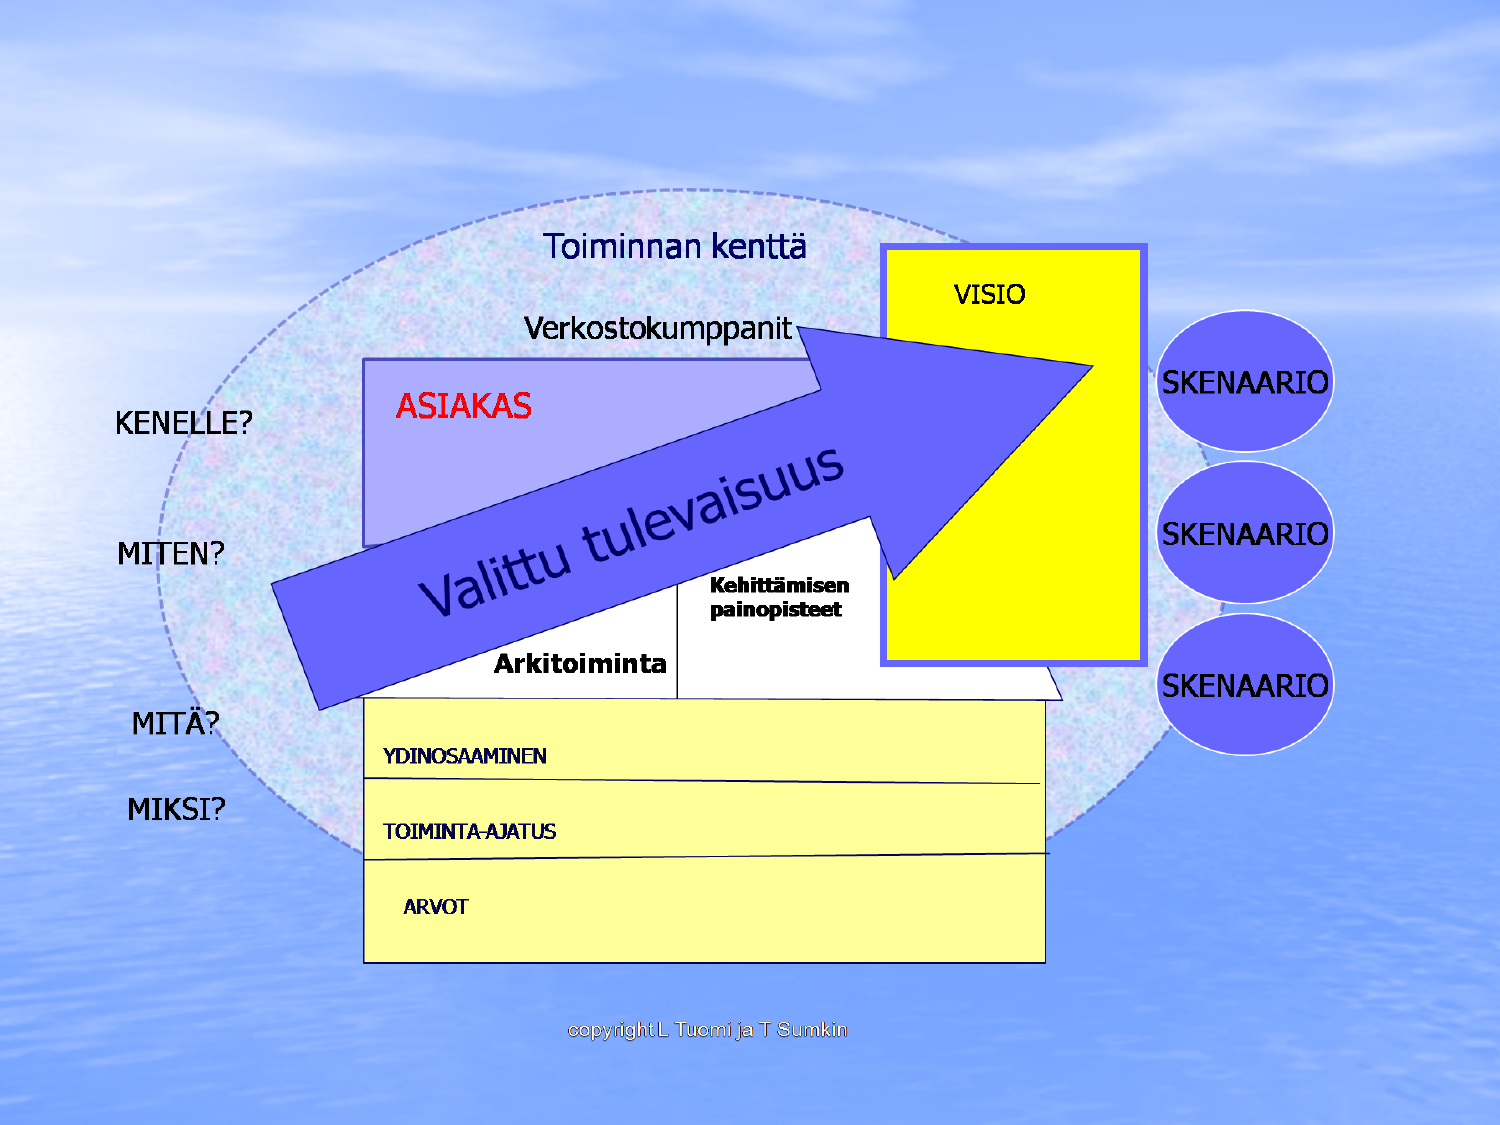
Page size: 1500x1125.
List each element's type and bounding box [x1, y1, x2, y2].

list [93, 187, 1348, 1048]
